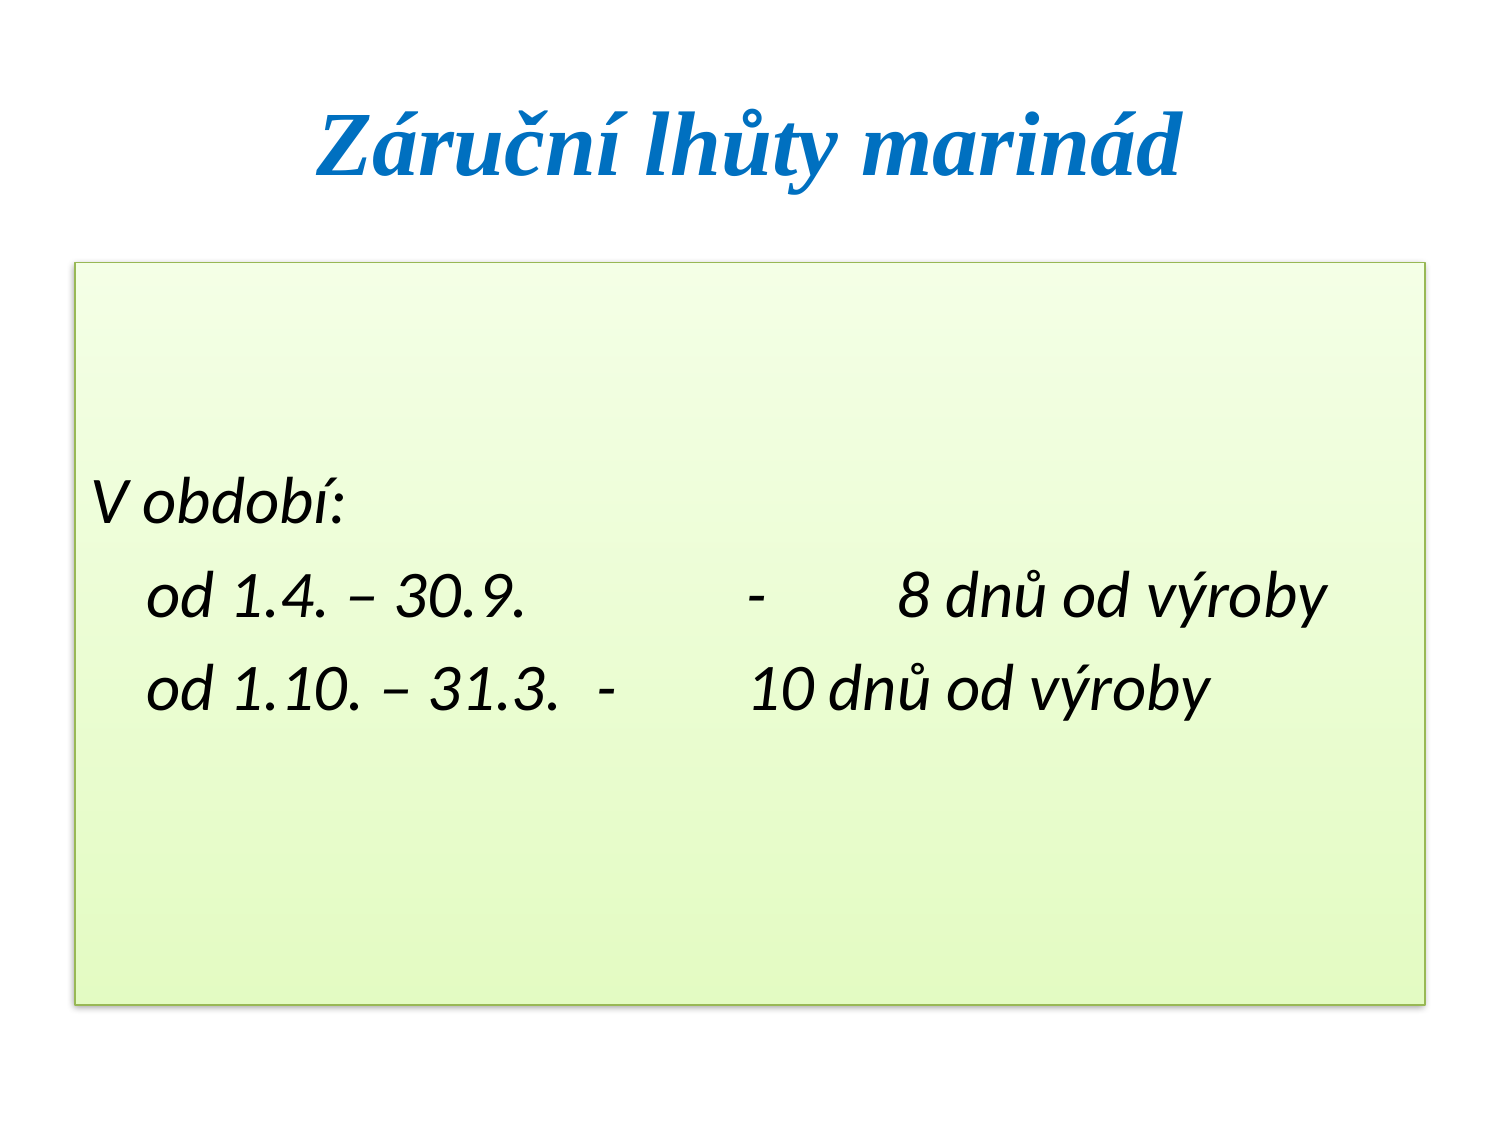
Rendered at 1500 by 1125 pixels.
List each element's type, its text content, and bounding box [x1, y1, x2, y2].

list V období: od 1.4. – 30.9. - 8 dnů od výroby od 1.10. – 31.3. - 10 dnů od výroby [74, 262, 1426, 1006]
title Záruční lhůty marinád [75, 45, 1425, 233]
